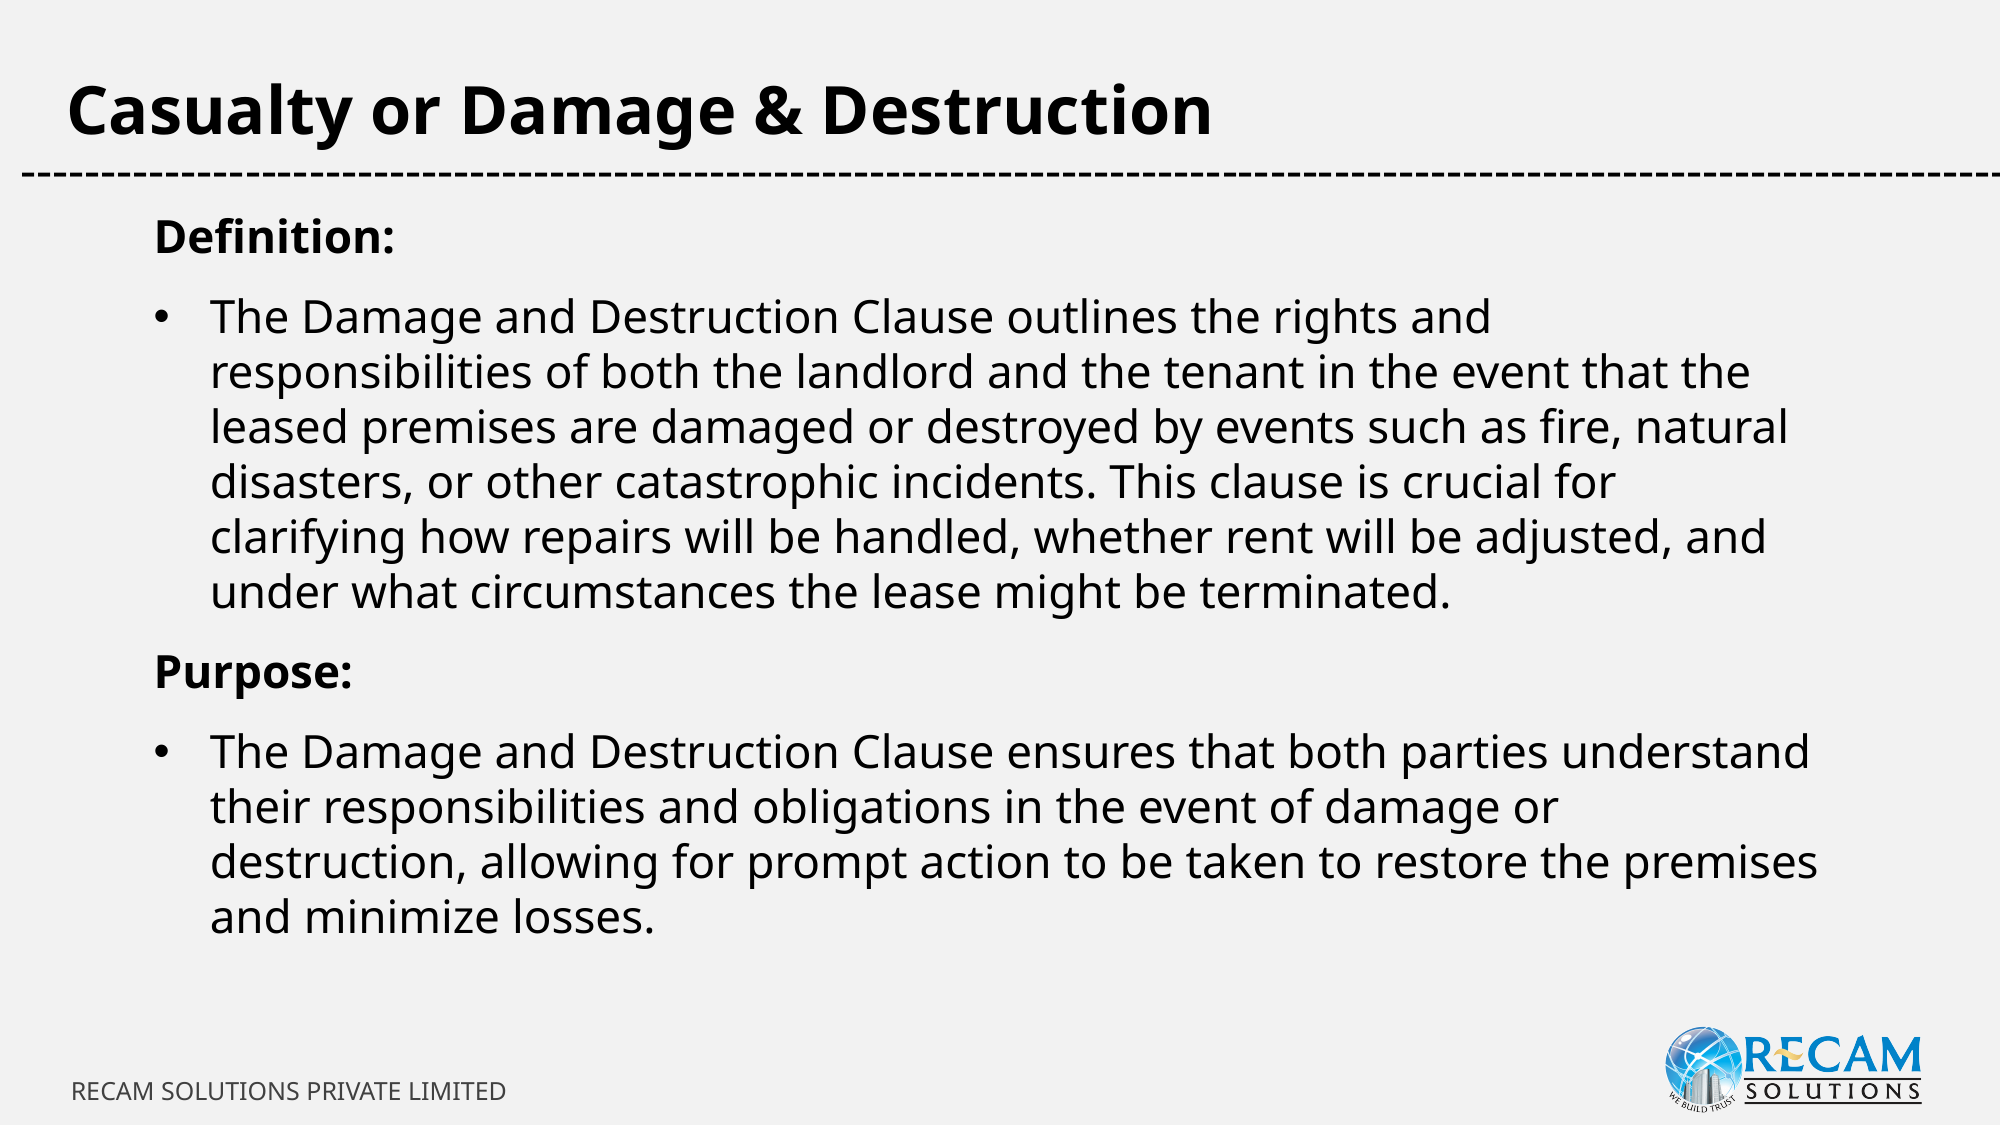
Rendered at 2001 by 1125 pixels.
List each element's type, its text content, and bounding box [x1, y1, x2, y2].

text_box Definition: The Damage and Destruction Clause outlines the rights and responsibilities of both the landlord and the tenant in the event that the leased premises are damaged or destroyed by events such as fire, natural disasters, or other catastrophic incidents. This clause is crucial for clarifying how repairs will be handled, whether rent will be adjusted, and under what circumstances the lease might be terminated. Purpose: The Damage and Destruction Clause ensures that both parties understand their responsibilities and obligations in the event of damage or destruction, allowing for prompt action to be taken to restore the premises and minimize losses. [138, 200, 1842, 950]
picture [1652, 1014, 1935, 1125]
footer RECAM SOLUTIONS PRIVATE LIMITED [70, 1073, 971, 1107]
text_box ----------------------------------------------------------------------------------------------------------------------------- [6, 131, 2000, 207]
text_box Casualty or Damage & Destruction [51, 60, 1979, 131]
